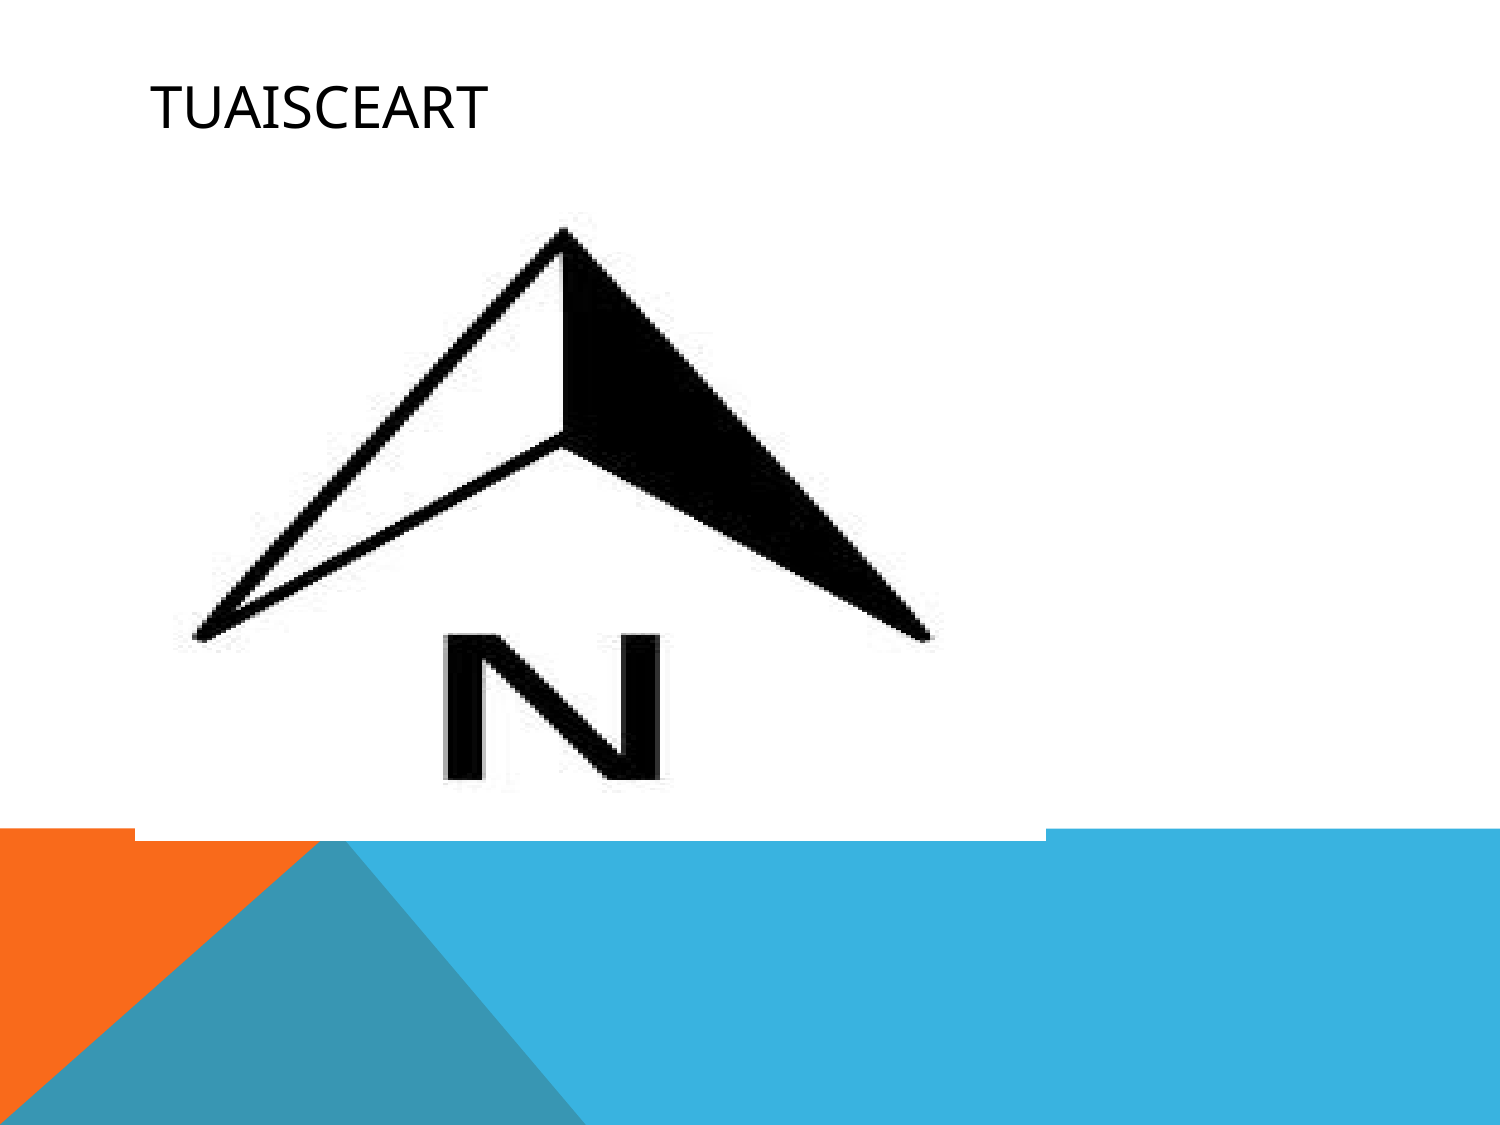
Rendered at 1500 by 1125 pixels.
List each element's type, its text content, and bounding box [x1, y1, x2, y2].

picture [135, 172, 1046, 841]
title tuaisceart [135, 60, 1369, 150]
